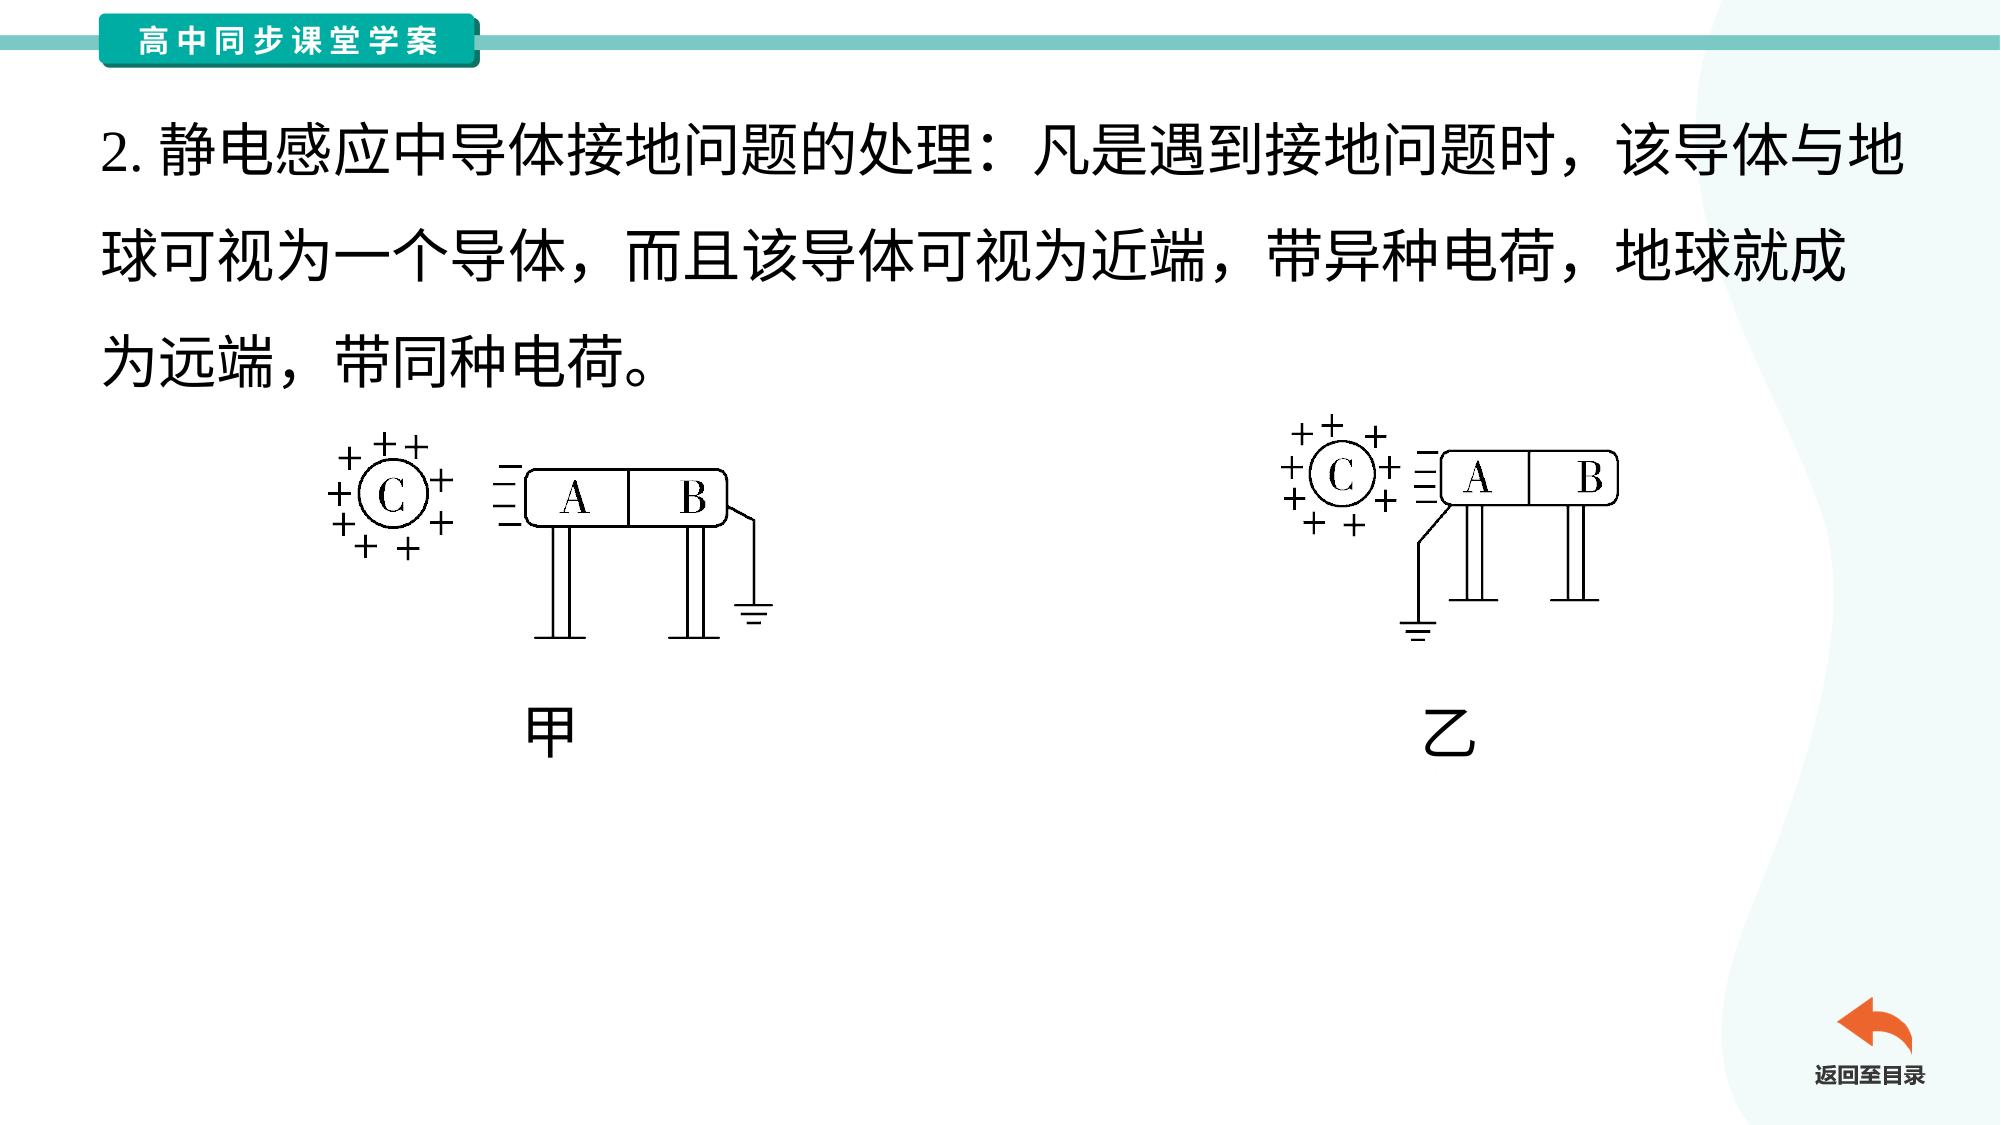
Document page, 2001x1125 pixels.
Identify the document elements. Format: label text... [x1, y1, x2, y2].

text_box 乙 [1413, 661, 1486, 825]
text_box 2.静电感应中导体接地问题的处理：凡是遇到接地问题时，该导体与地 球可视为一个导体，而且该导体可视为近端，带异种电荷，地球就成 为远端，带同种电荷。 [100, 76, 1899, 396]
picture [0, 0, 2000, 1125]
text_box 甲 [514, 659, 587, 824]
